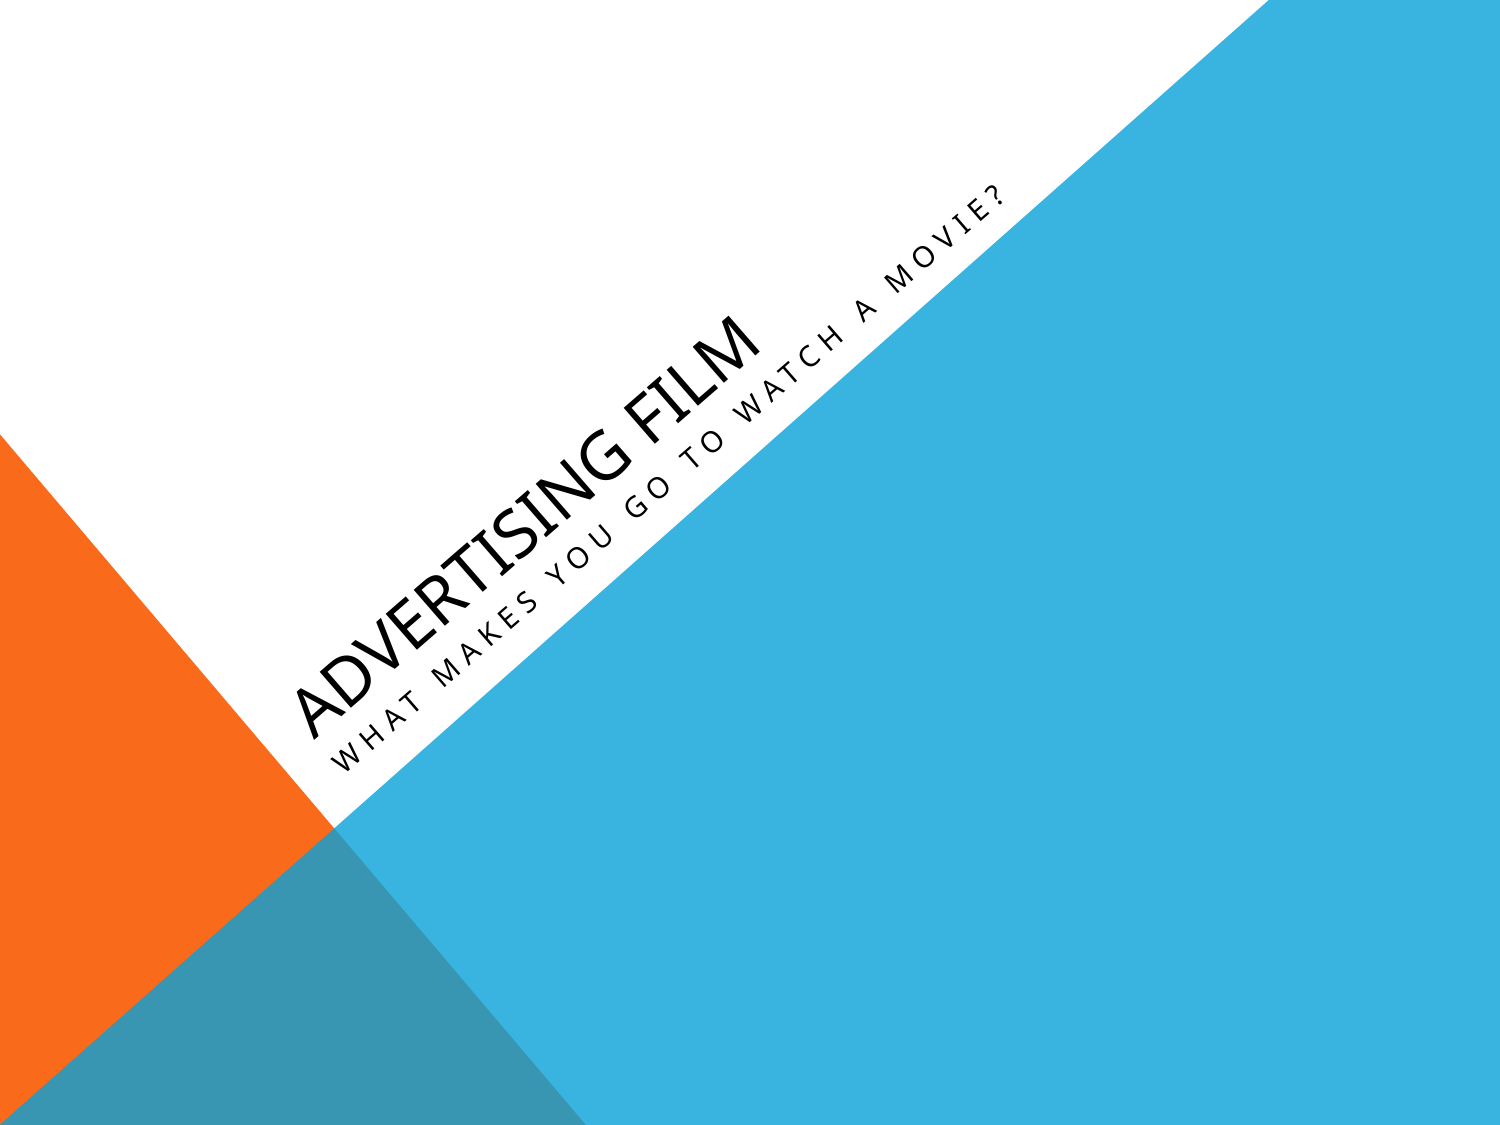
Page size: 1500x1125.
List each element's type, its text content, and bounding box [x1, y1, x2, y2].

subtitle what makes you go to watch a movie? [312, 61, 1154, 804]
title Advertising Film [182, 4, 1012, 761]
